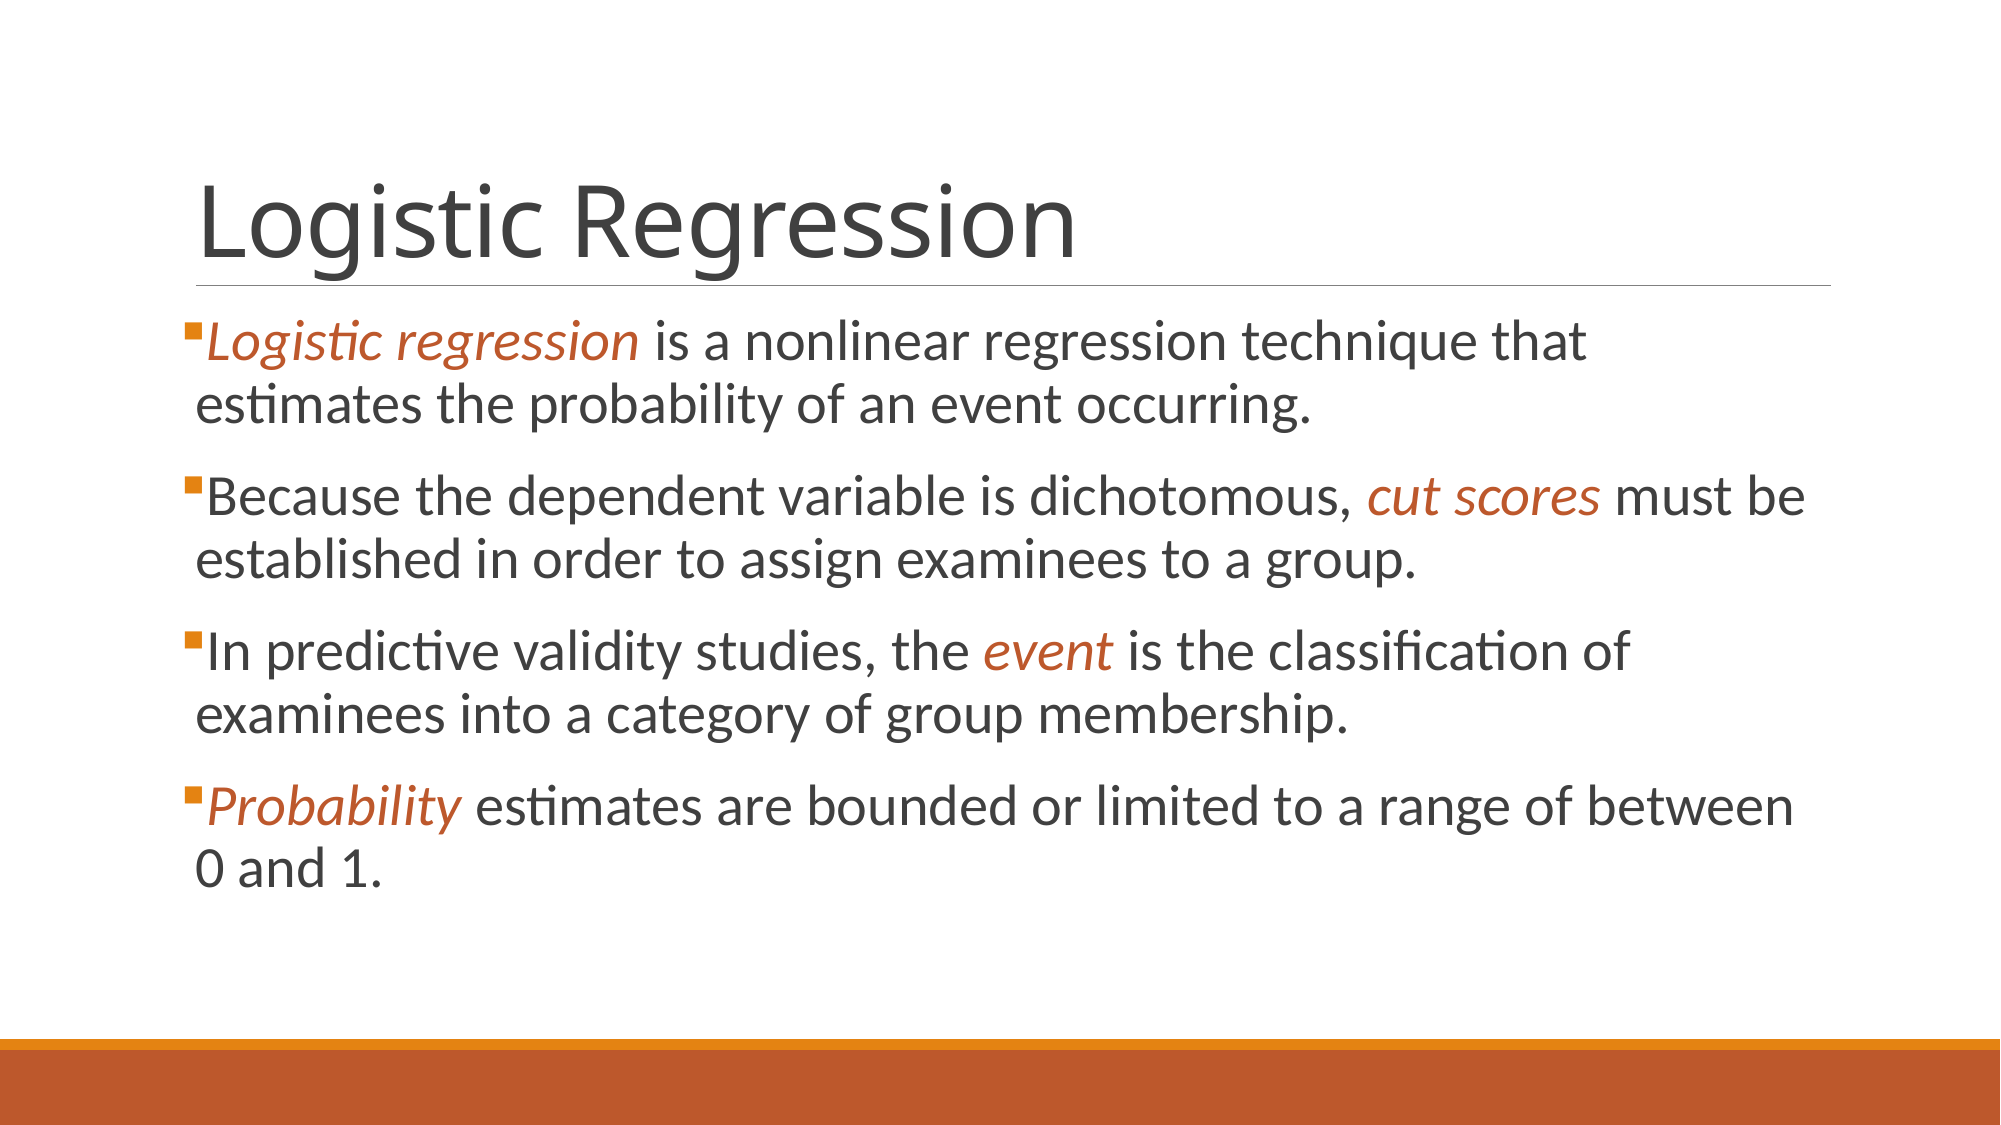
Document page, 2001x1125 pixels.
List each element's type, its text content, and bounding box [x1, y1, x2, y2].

title Logistic Regression [180, 47, 1830, 285]
list Logistic regression is a nonlinear regression technique that estimates the probability of an event occurring. Because the dependent variable is dichotomous, cut scores must be established in order to assign examinees to a group. In predictive validity studies, the event is the classification of examinees into a category of group membership. Probability estimates are bounded or limited to a range of between 0 and 1. [180, 302, 1830, 963]
